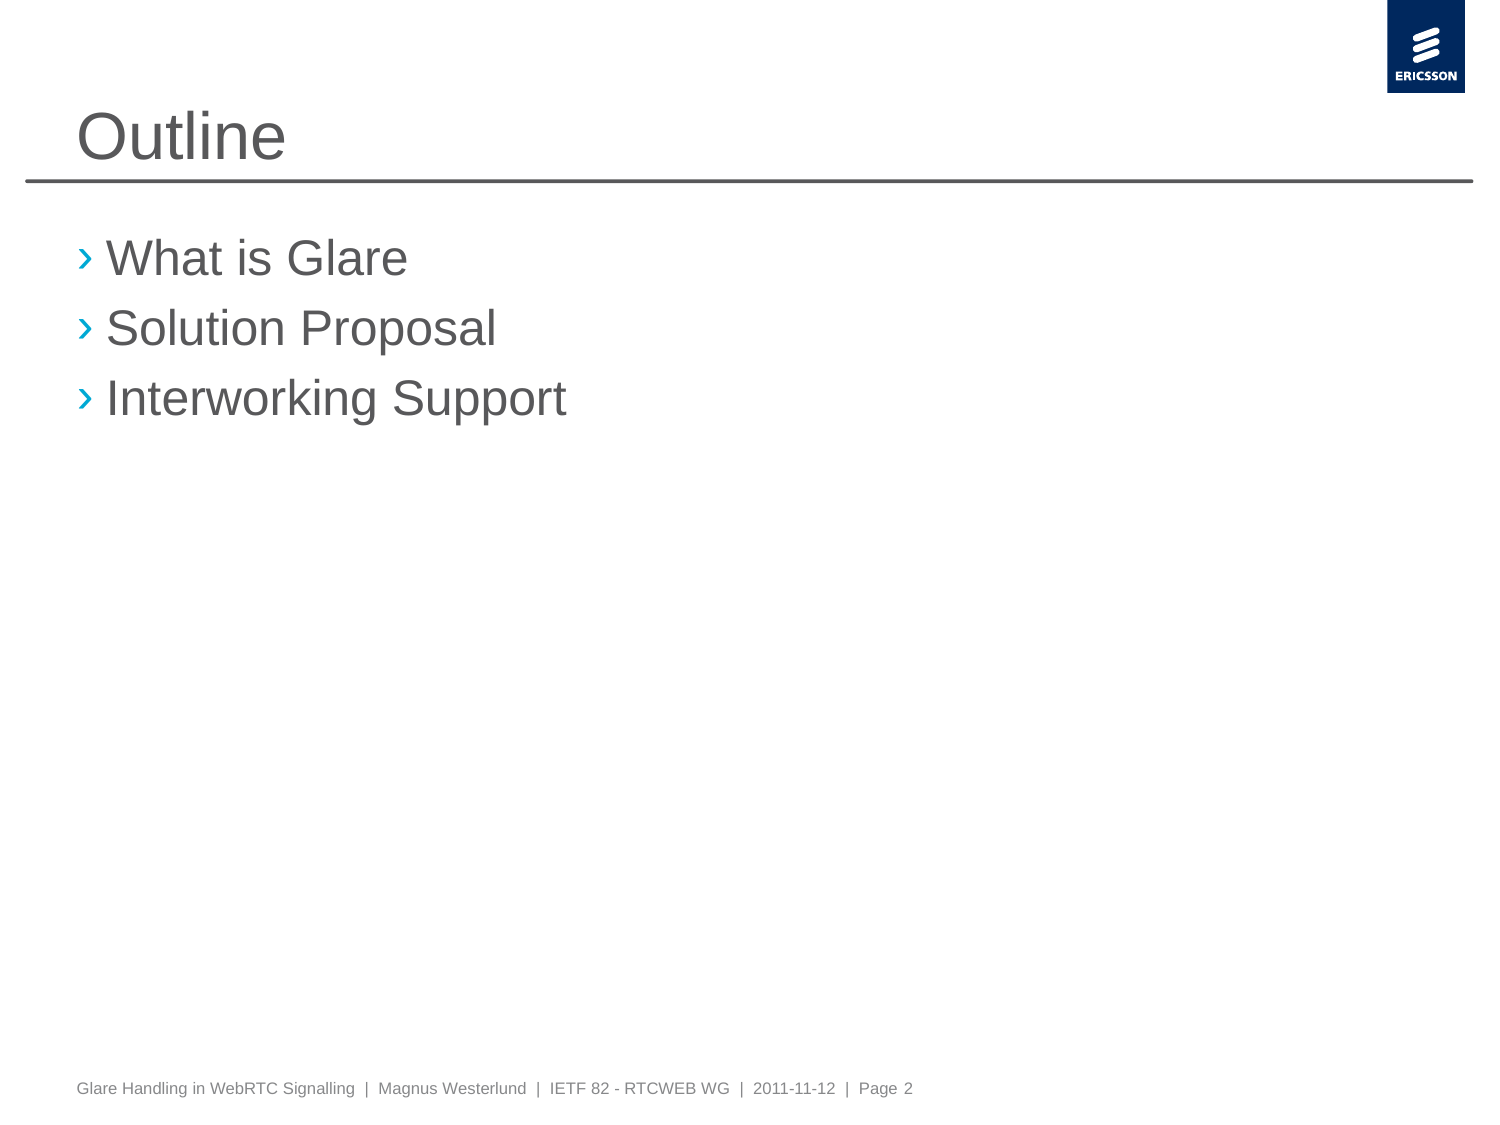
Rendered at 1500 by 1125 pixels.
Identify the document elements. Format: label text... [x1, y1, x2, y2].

list What is Glare Solution Proposal Interworking Support [64, 225, 1436, 929]
title Outline [64, 91, 1349, 173]
